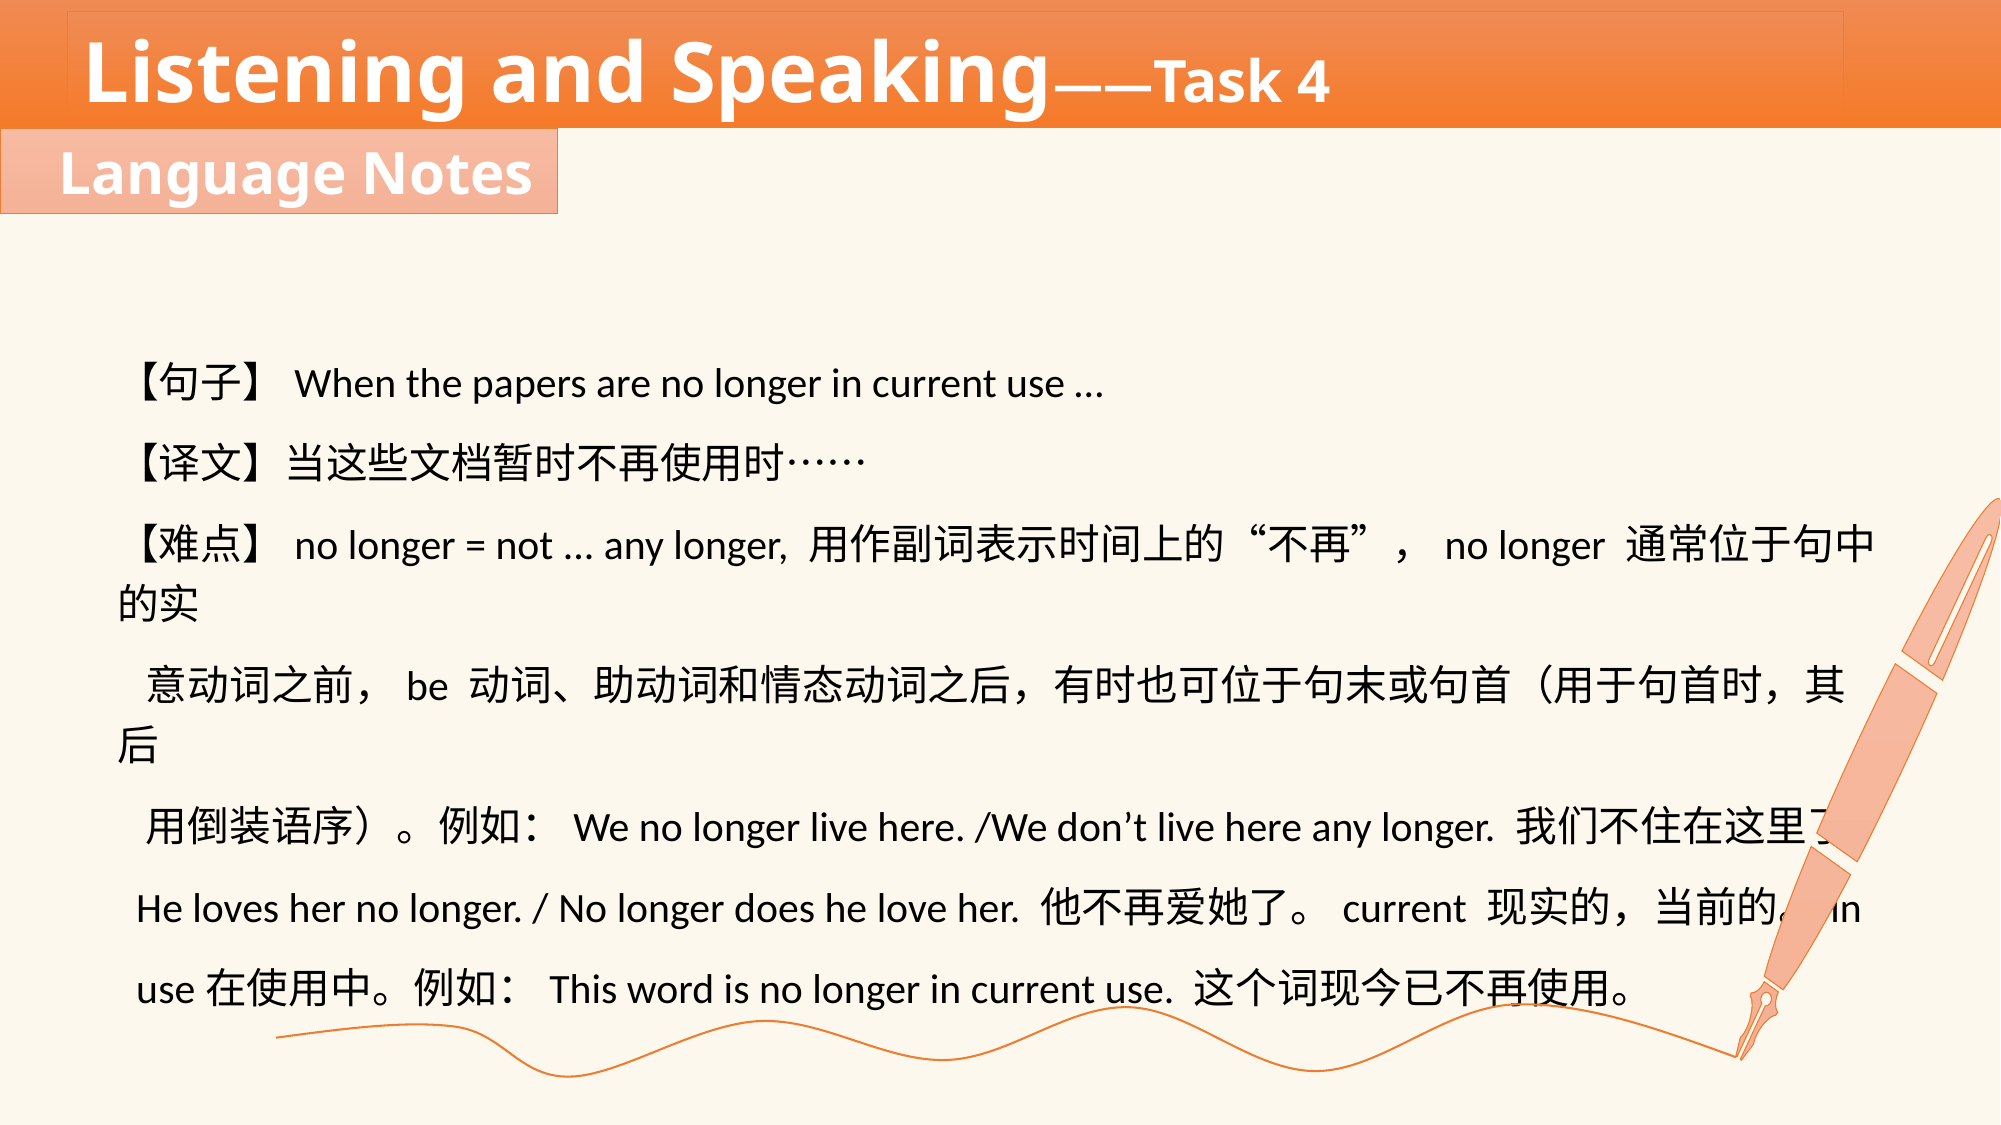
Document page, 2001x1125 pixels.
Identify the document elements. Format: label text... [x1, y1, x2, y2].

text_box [0, 0, 2000, 128]
text_box [1816, 662, 1938, 863]
text_box [1901, 498, 2000, 682]
list 【句子】When the papers are no longer in current use … 【译文】当这些文档暂时不再使用时…… 【难点】no longer = not ... any longer, 用作副词表示时间上的“不再”，no longer 通常位于句中的实 意动词之前，be 动词、助动词和情态动词之后，有时也可位于句末或句首（用于句首时，其后 用倒装语序）。例如：We no longer live here. /We don’t live here any longer. 我们不住在这里了。 He loves her no longer. / No longer does he love her. 他不再爱她了。current 现实的，当前的。in use在使用中。例如：This word is no longer in current use. 这个词现今已不再使用。 [102, 338, 1900, 1125]
text_box Language Notes [0, 128, 558, 214]
text_box [1763, 845, 1852, 991]
text_box [275, 1003, 1737, 1078]
text_box [1735, 980, 1780, 1061]
